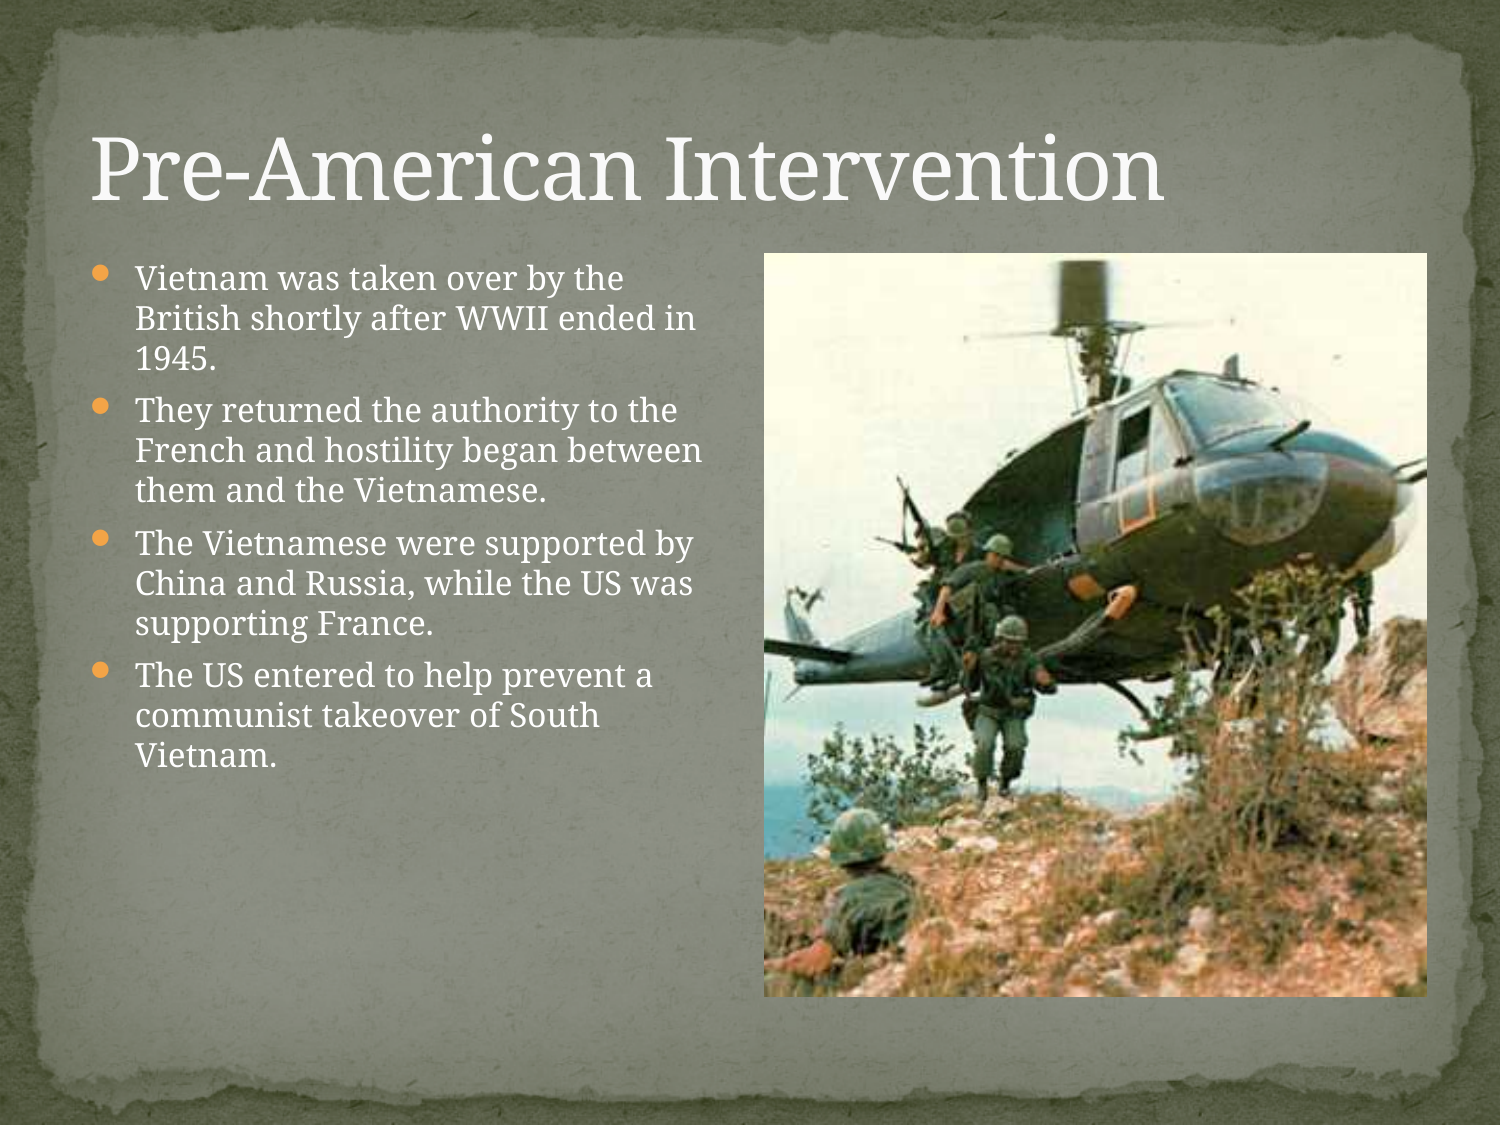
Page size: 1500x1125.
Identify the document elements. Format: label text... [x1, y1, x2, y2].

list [767, 255, 1426, 996]
list Vietnam was taken over by the British shortly after WWII ended in 1945. They returned the authority to the French and hostility began between them and the Vietnamese. The Vietnamese were supported by China and Russia, while the US was supporting France. The US entered to help prevent a communist takeover of South Vietnam. [75, 249, 741, 1000]
title Pre-American Intervention [74, 24, 1425, 225]
